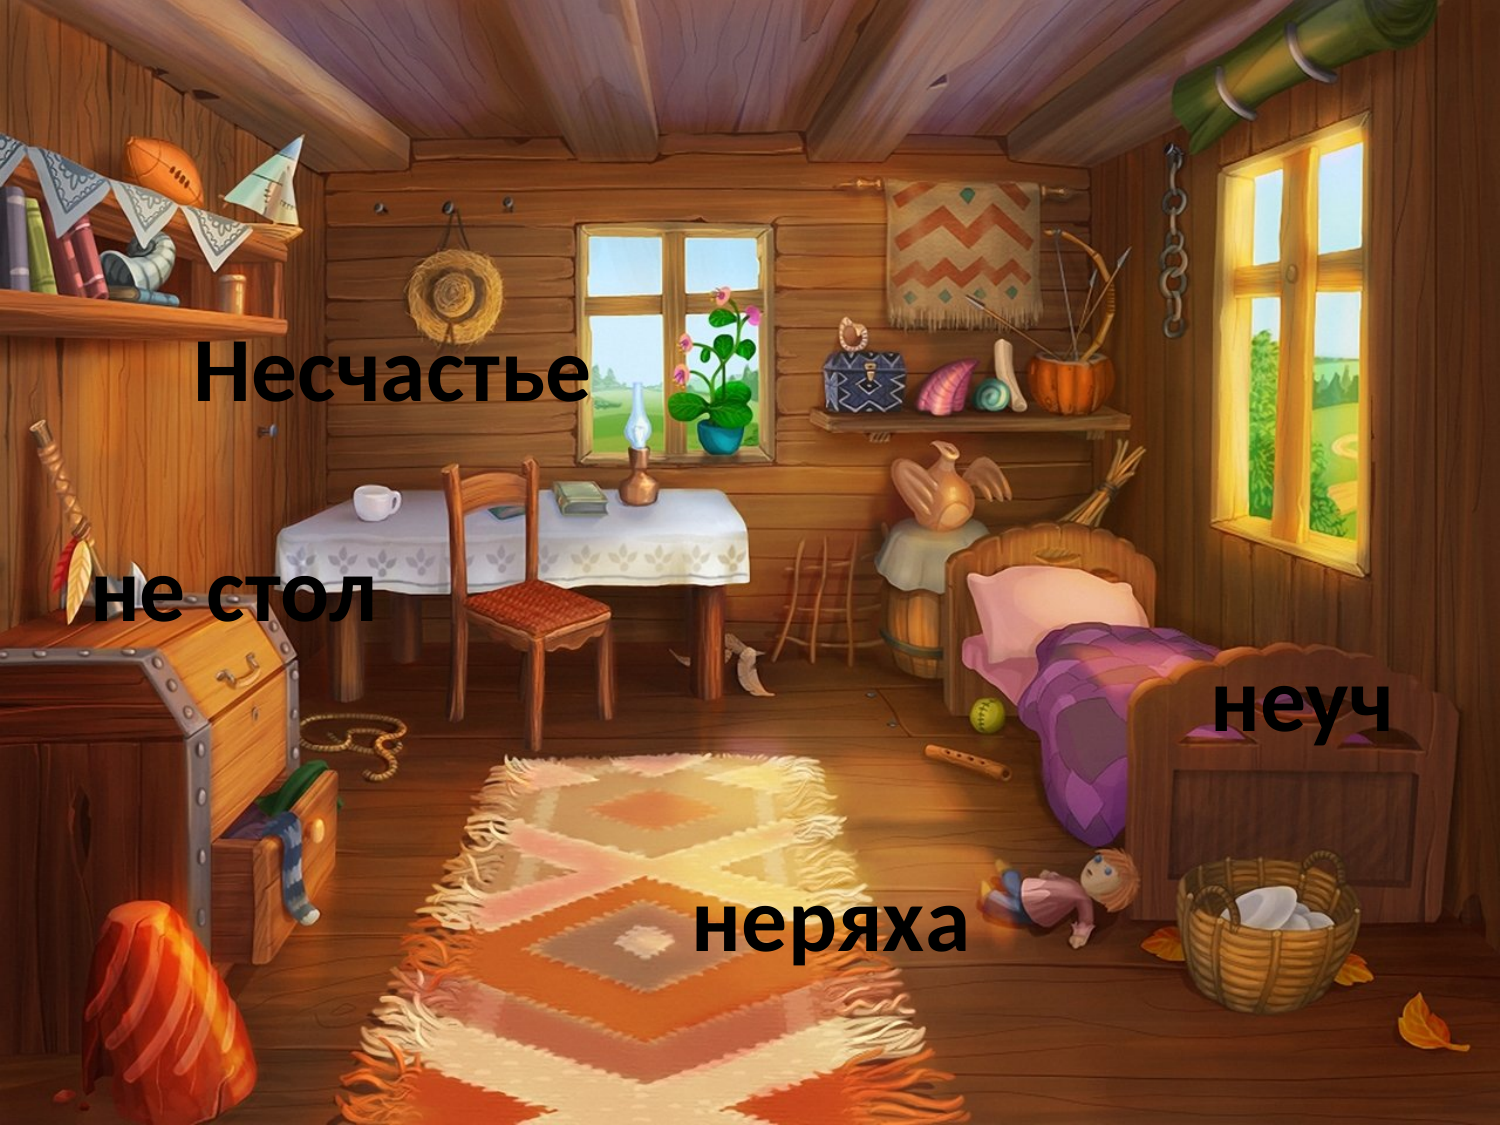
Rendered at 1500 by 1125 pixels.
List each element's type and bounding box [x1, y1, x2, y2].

list [0, 0, 1500, 1125]
